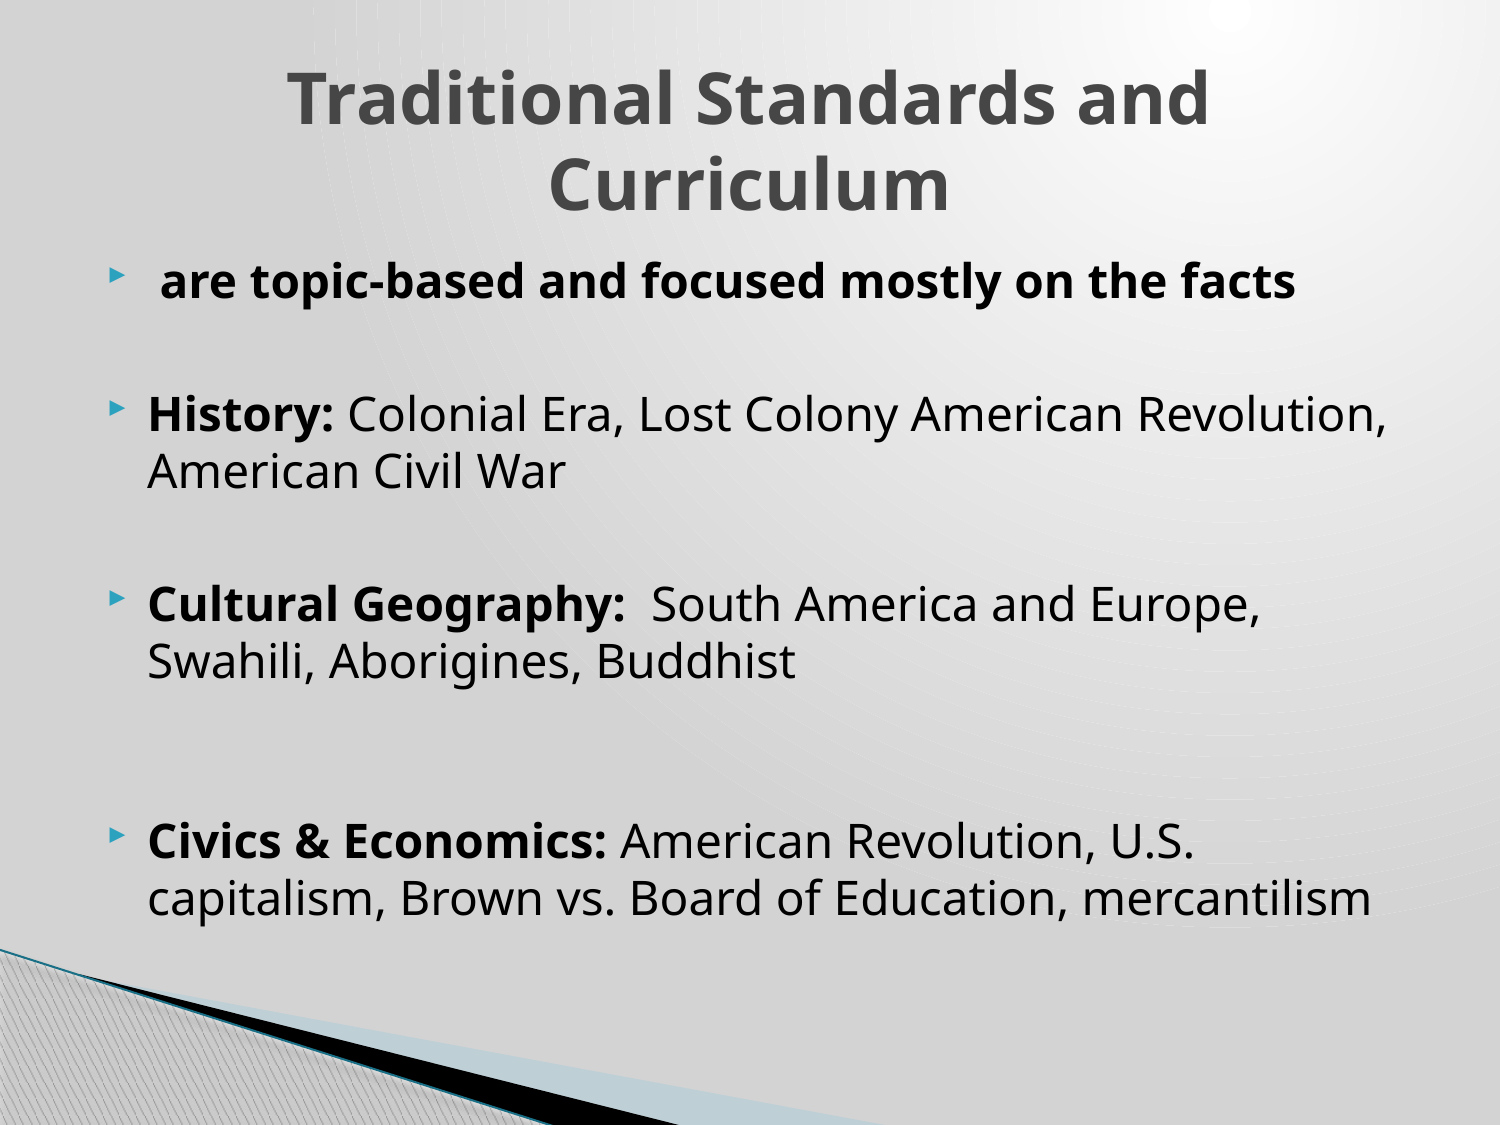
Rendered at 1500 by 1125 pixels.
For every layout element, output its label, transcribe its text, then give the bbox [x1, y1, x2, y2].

list are topic-based and focused mostly on the facts History: Colonial Era, Lost Colony American Revolution, American Civil War Cultural Geography: South America and Europe, Swahili, Aborigines, Buddhist Civics & Economics: American Revolution, U.S. capitalism, Brown vs. Board of Education, mercantilism [75, 243, 1425, 986]
title Traditional Standards and Curriculum [75, 45, 1425, 233]
